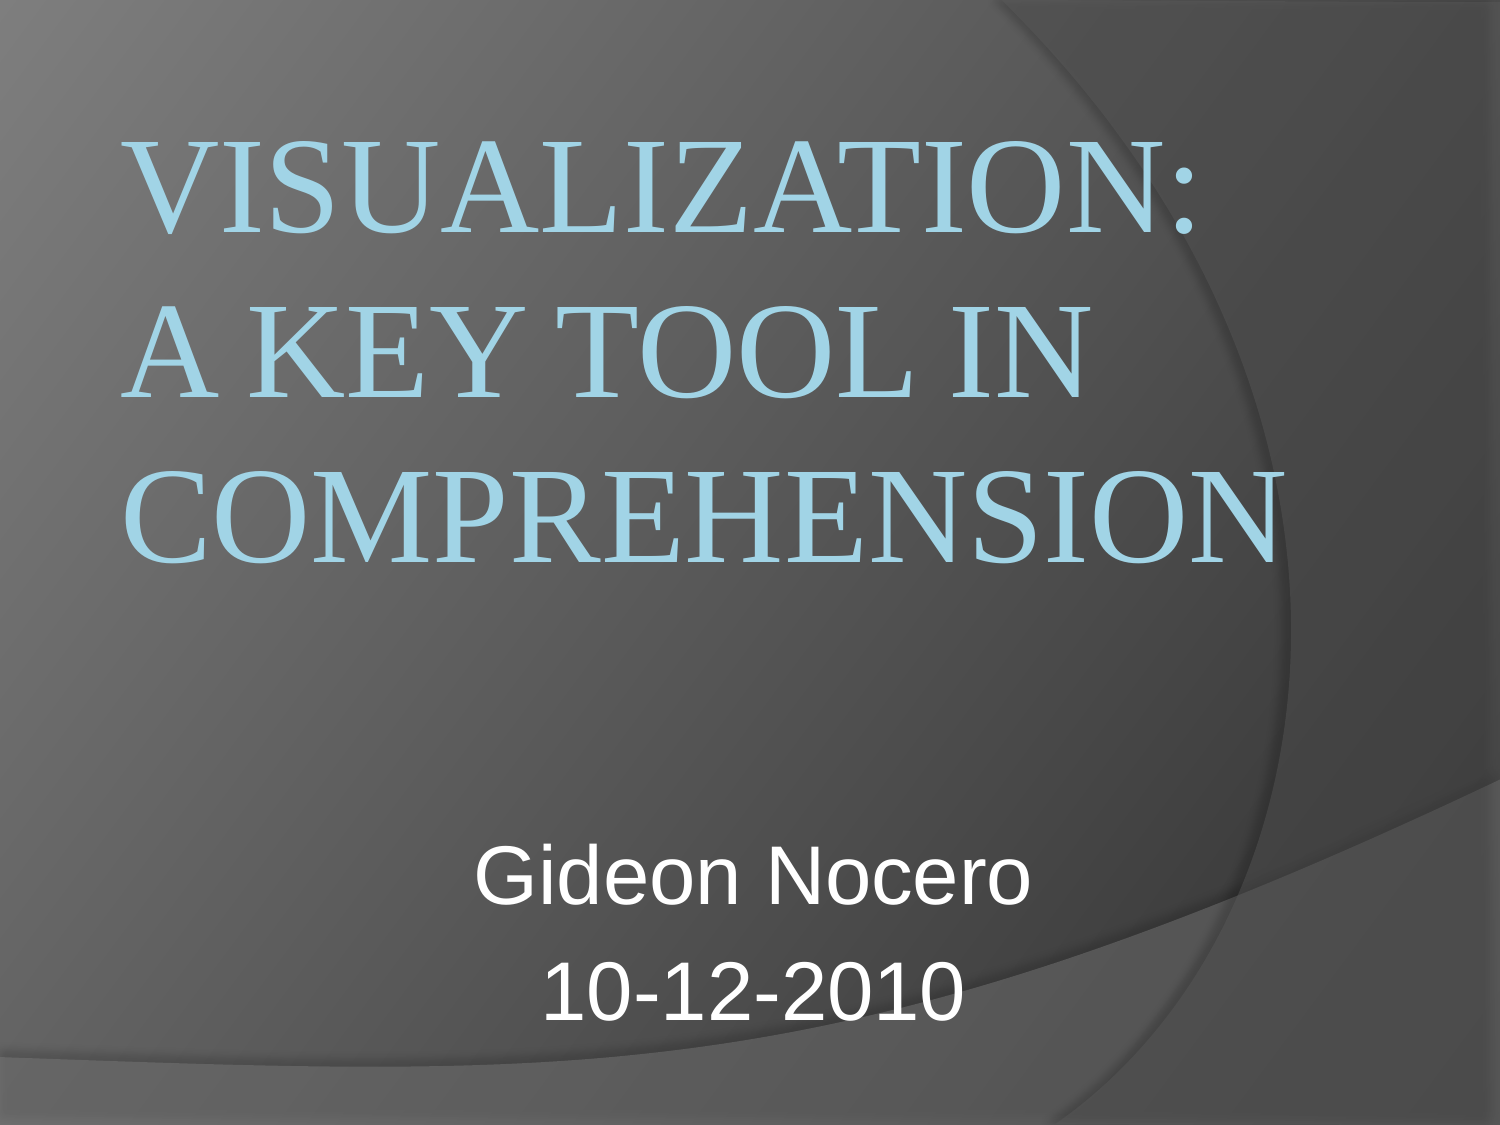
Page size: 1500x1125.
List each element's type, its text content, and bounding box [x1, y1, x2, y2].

subtitle Gideon Nocero 10-12-2010 [225, 687, 1275, 1038]
title Visualization: A Key Tool in Comprehension [112, 87, 1388, 688]
